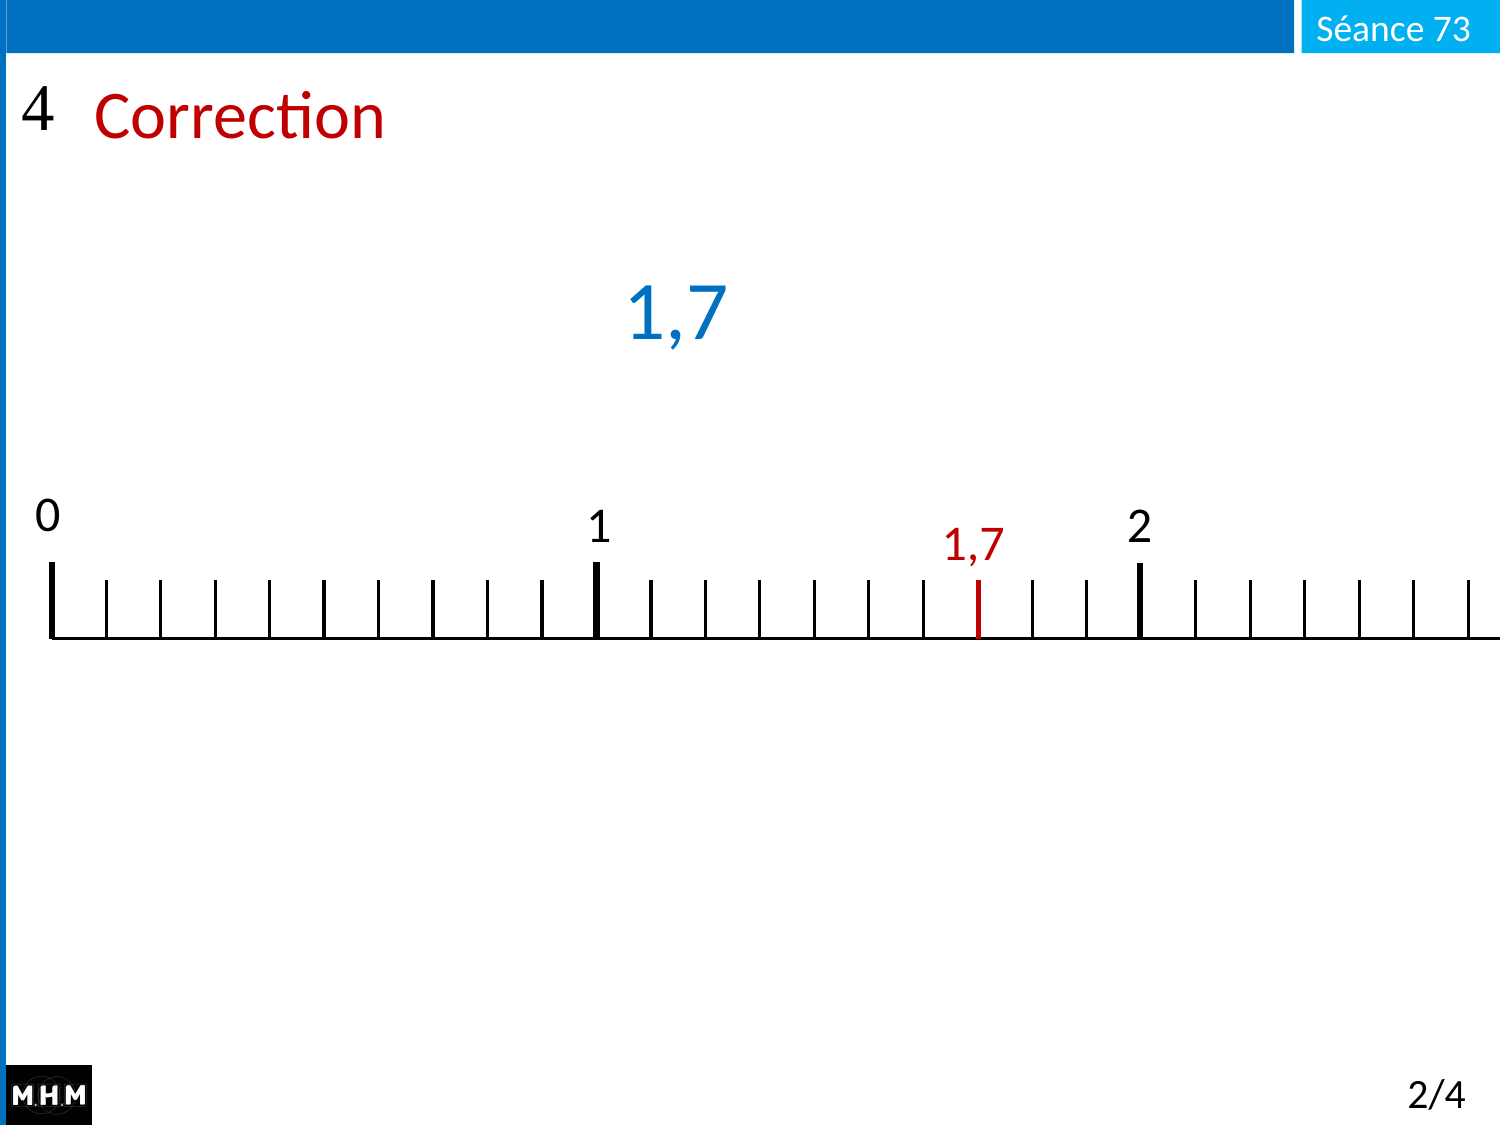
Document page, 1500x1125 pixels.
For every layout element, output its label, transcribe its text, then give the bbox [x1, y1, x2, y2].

picture [6, 1065, 92, 1125]
list 2/4 [1373, 1064, 1500, 1125]
text_box 1,7 [608, 249, 815, 364]
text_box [20, 474, 1500, 640]
title Correction [79, 71, 1374, 161]
